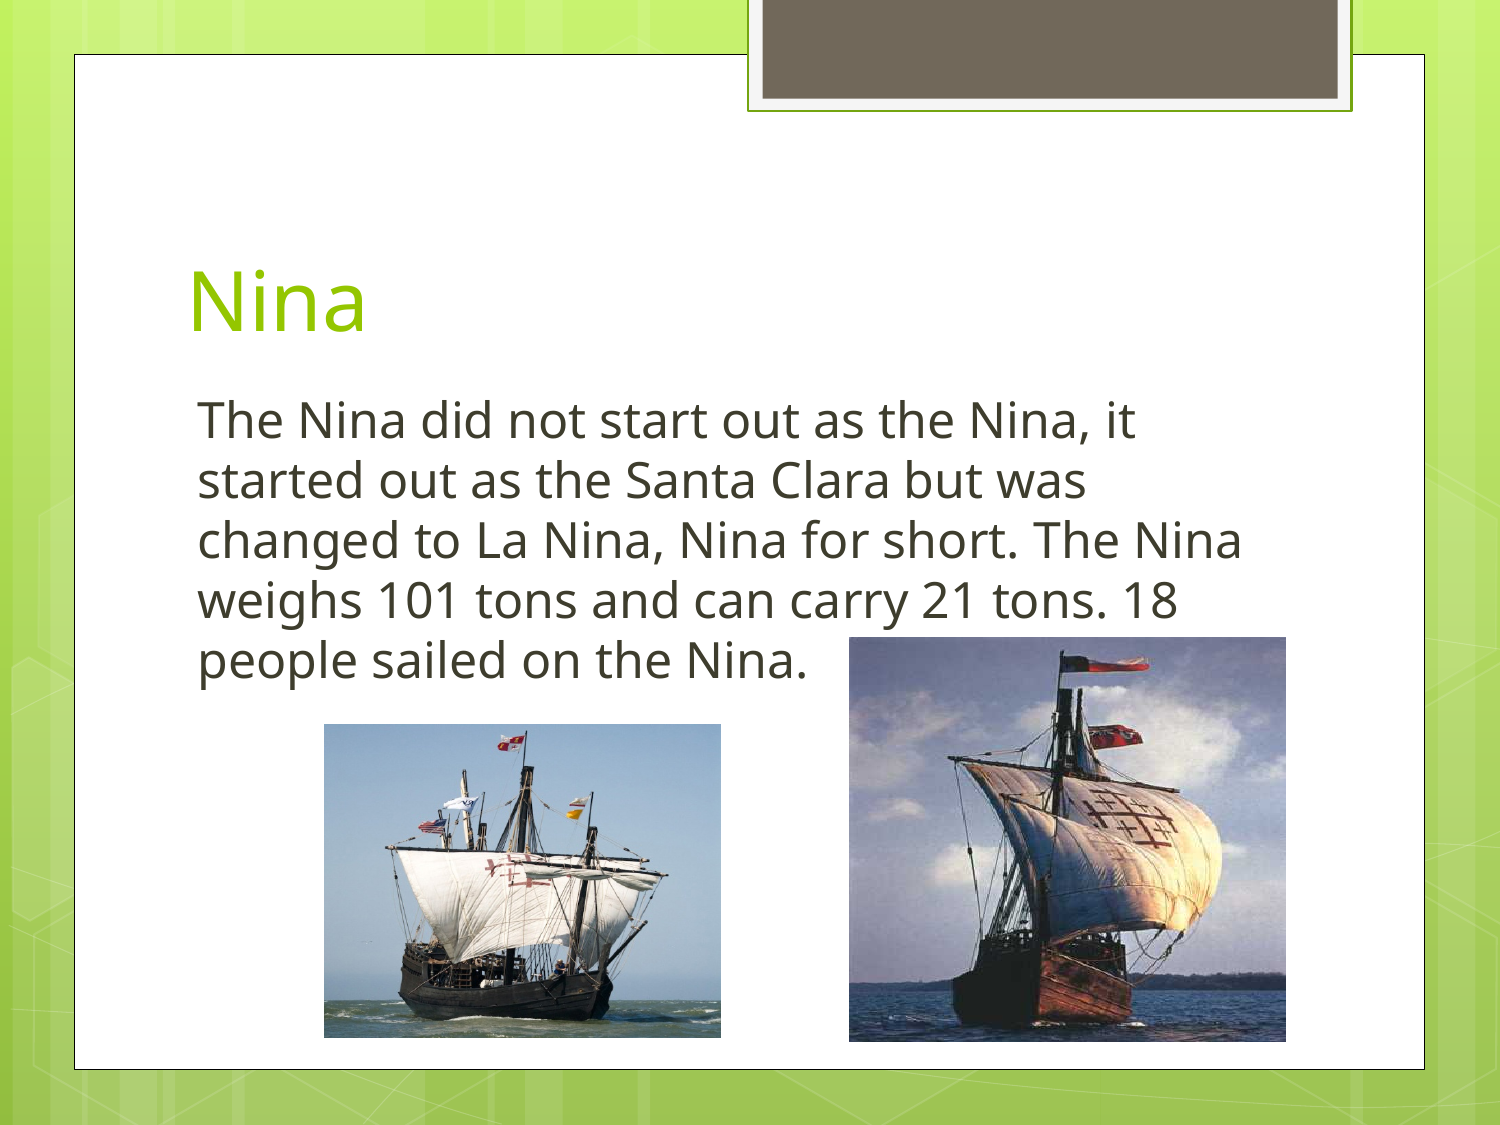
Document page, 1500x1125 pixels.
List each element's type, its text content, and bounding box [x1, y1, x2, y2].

picture [849, 637, 1286, 1042]
title Nina [171, 168, 1324, 357]
picture [324, 724, 721, 1038]
list The Nina did not start out as the Nina, it started out as the Santa Clara but was changed to La Nina, Nina for short. The Nina weighs 101 tons and can carry 21 tons. 18 people sailed on the Nina. [171, 381, 1283, 957]
